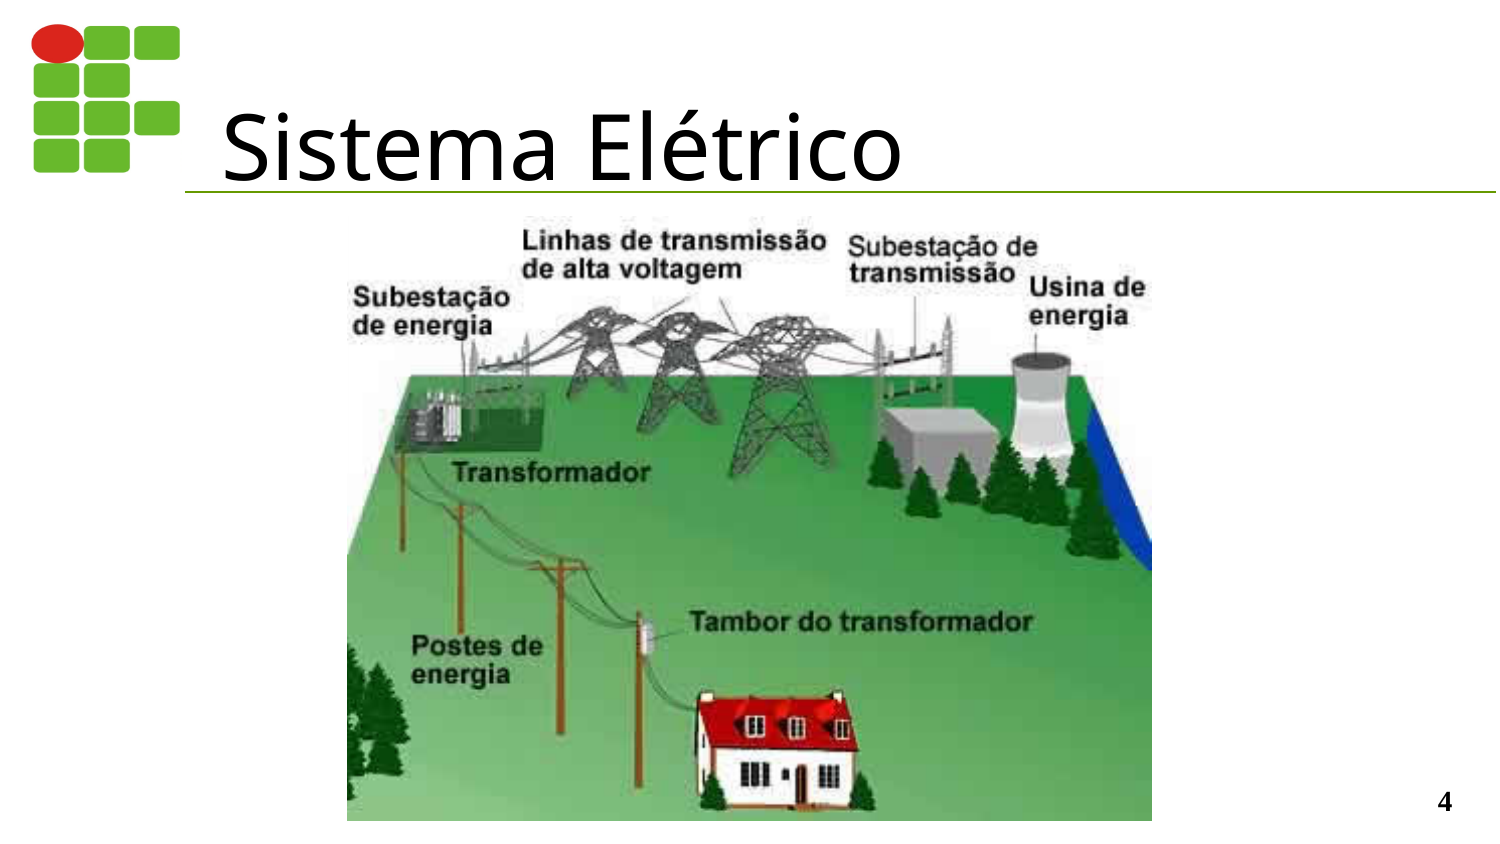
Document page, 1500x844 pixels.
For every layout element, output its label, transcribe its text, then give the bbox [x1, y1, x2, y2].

text_box ‹#› [1156, 768, 1468, 825]
picture [29, 23, 182, 174]
title Sistema Elétrico [206, 26, 1468, 207]
picture [347, 215, 1153, 821]
